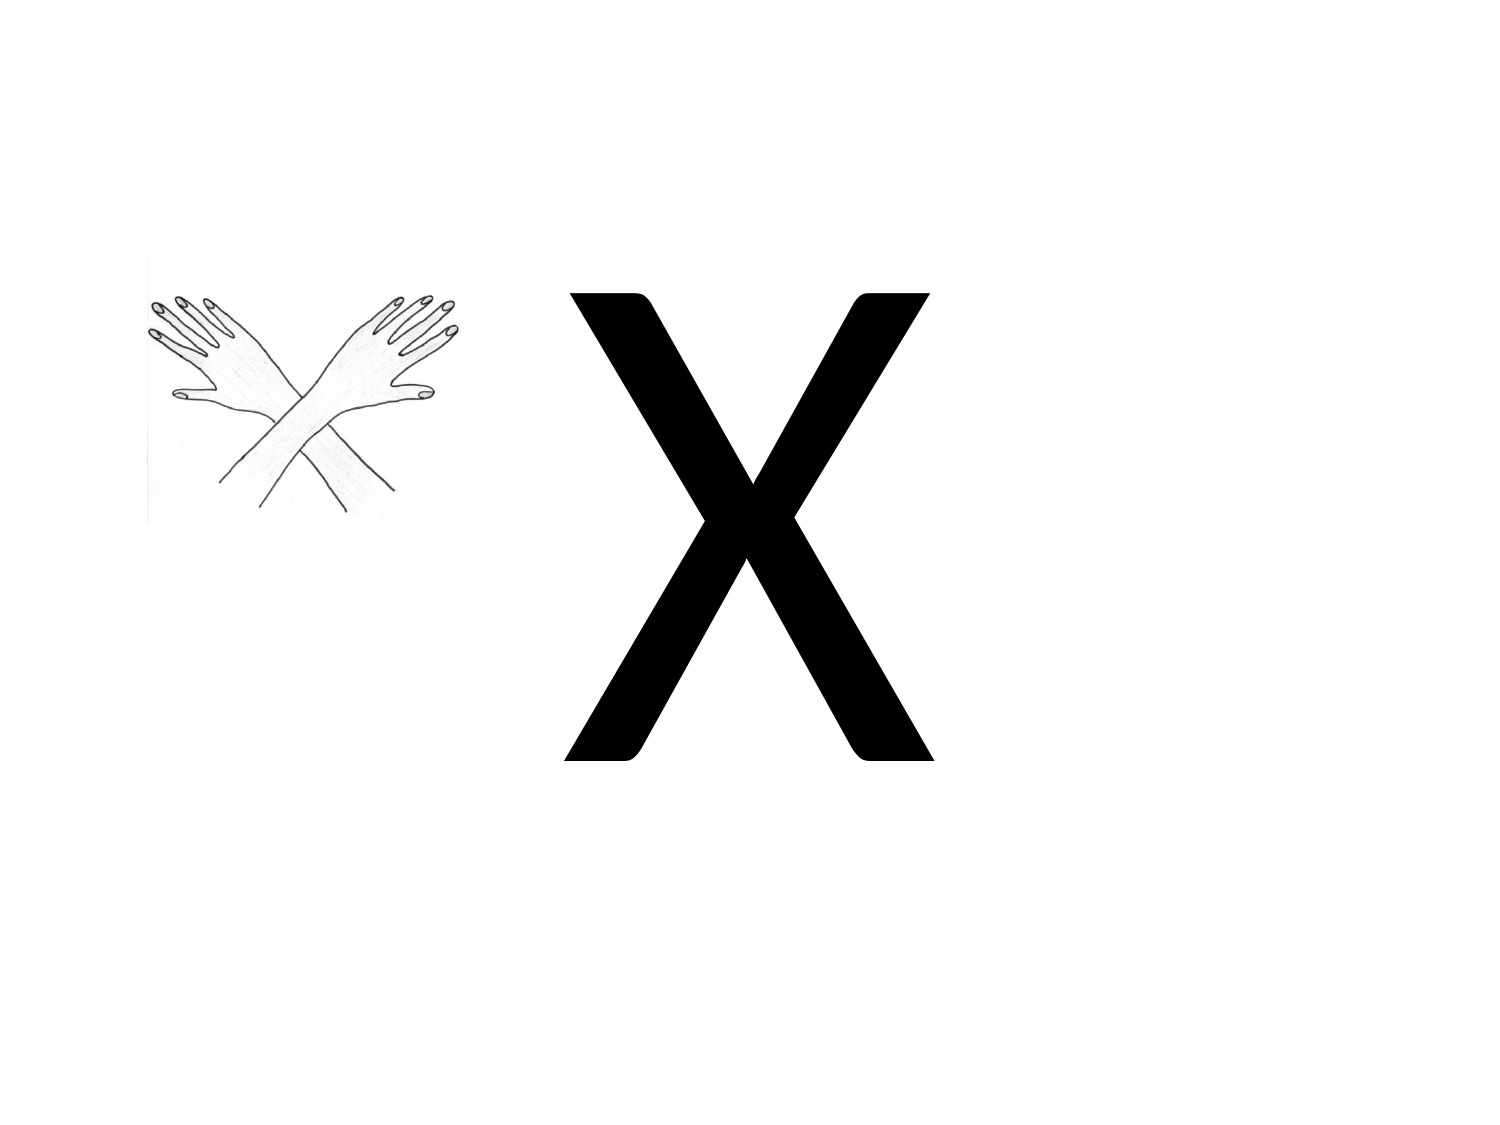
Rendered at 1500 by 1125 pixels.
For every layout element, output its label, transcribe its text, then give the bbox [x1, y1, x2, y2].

title Х [112, 349, 1388, 591]
picture [147, 255, 459, 522]
